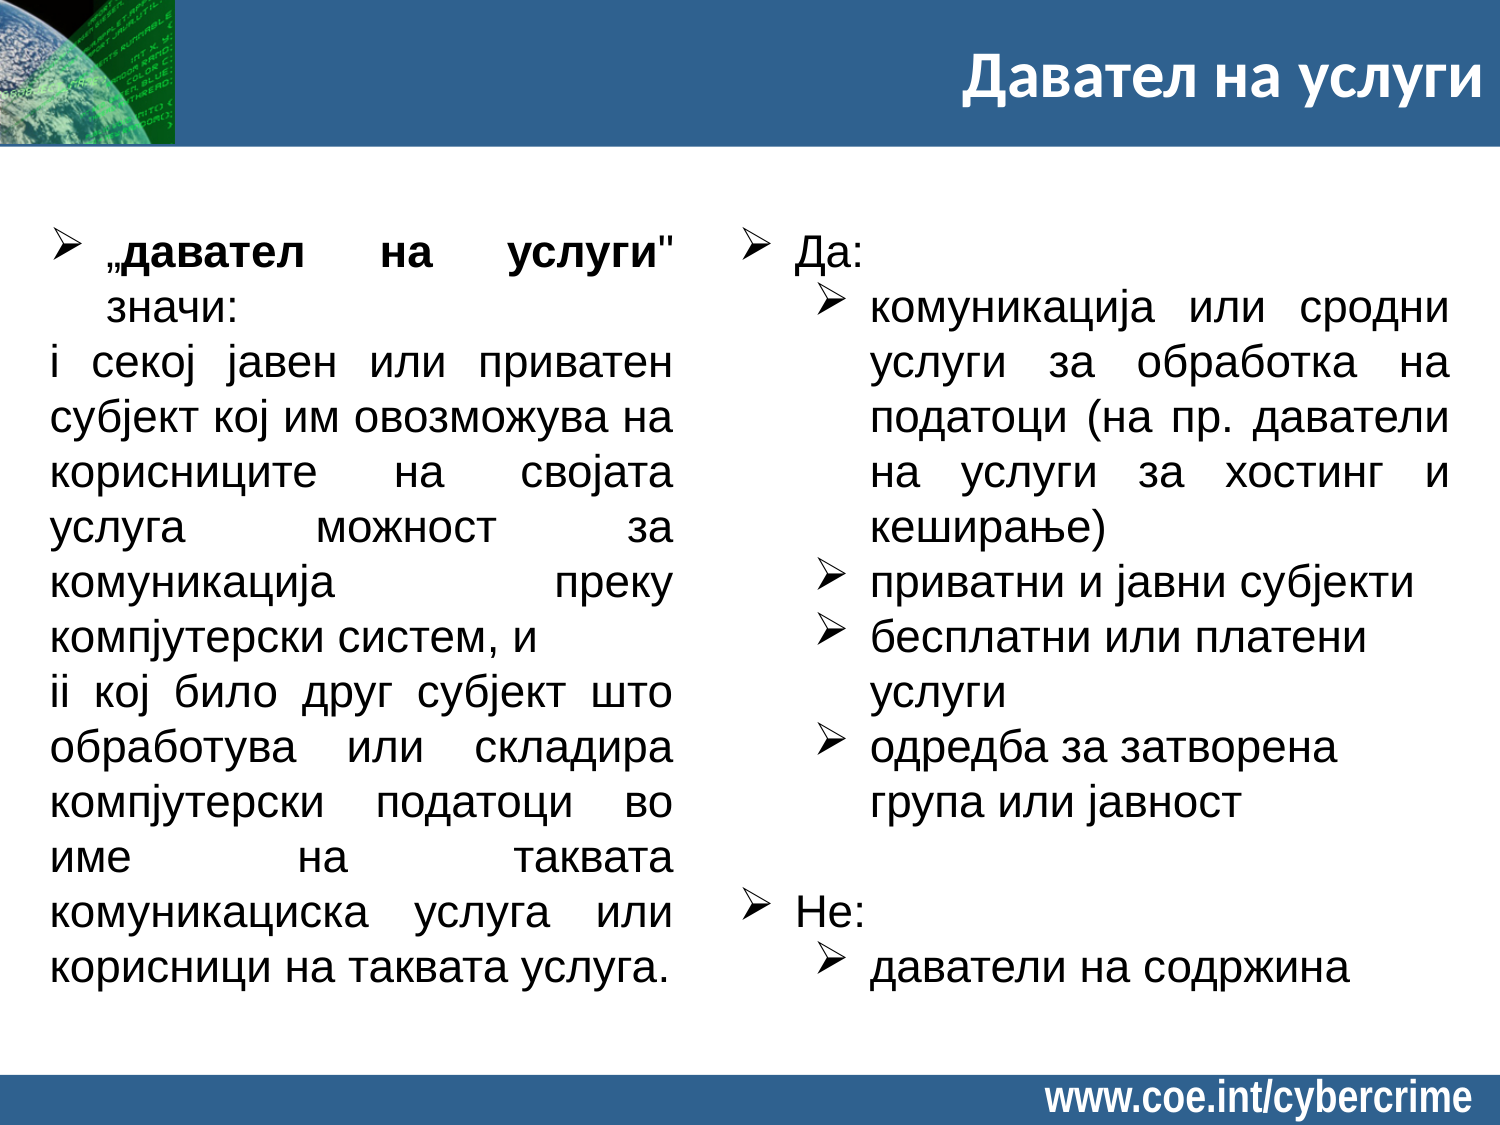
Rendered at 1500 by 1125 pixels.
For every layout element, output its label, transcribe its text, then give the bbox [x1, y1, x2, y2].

text_box [0, 1073, 1030, 1125]
picture [0, 0, 175, 144]
text_box Давател на услуги [177, 0, 1500, 149]
text_box www.coe.int/cybercrime [1030, 1059, 1500, 1125]
text_box „давател на услуги" значи: i секој јавен или приватен субјект кој им овозможува на корисниците на својата услуга можност за комуникација преку компјутерски систем, и ii кој било друг субјект што обработува или складира компјутерски податоци во име на таквата комуникациска услуга или корисници на таквата услуга. [34, 214, 689, 999]
text_box Да: комуникација или сродни услуги за обработка на податоци (на пр. даватели на услуги за хостинг и кеширање) приватни и јавни субјекти бесплатни или платени услуги одредба за затворена група или јавност Не: даватели на содржина [723, 214, 1465, 999]
